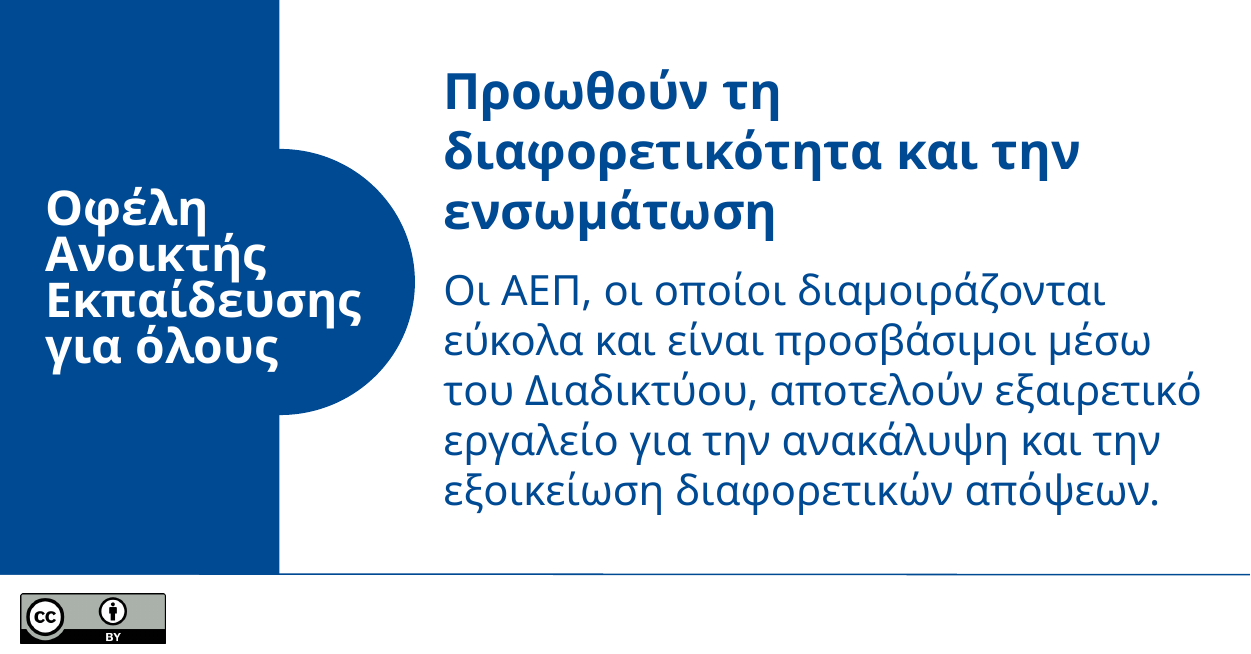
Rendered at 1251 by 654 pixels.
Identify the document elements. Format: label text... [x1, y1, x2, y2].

text_box [400, 221, 415, 343]
text_box Προωθούν τη διαφορετικότητα και την ενσωμάτωση Οι ΑΕΠ, οι οποίοι διαμοιράζονται εύκολα και είναι προσβάσιμοι μέσω του Διαδικτύου, αποτελούν εξαιρετικό εργαλείο για την ανακάλυψη και την εξοικείωση διαφορετικών απόψεων. [428, 44, 1220, 530]
picture [20, 592, 166, 645]
text_box [203, 148, 358, 173]
text_box Οφέλη Ανοικτής Εκπαίδευσης για όλους [30, 173, 400, 388]
text_box [198, 388, 362, 416]
text_box [0, 0, 280, 573]
text_box [0, 582, 1250, 654]
